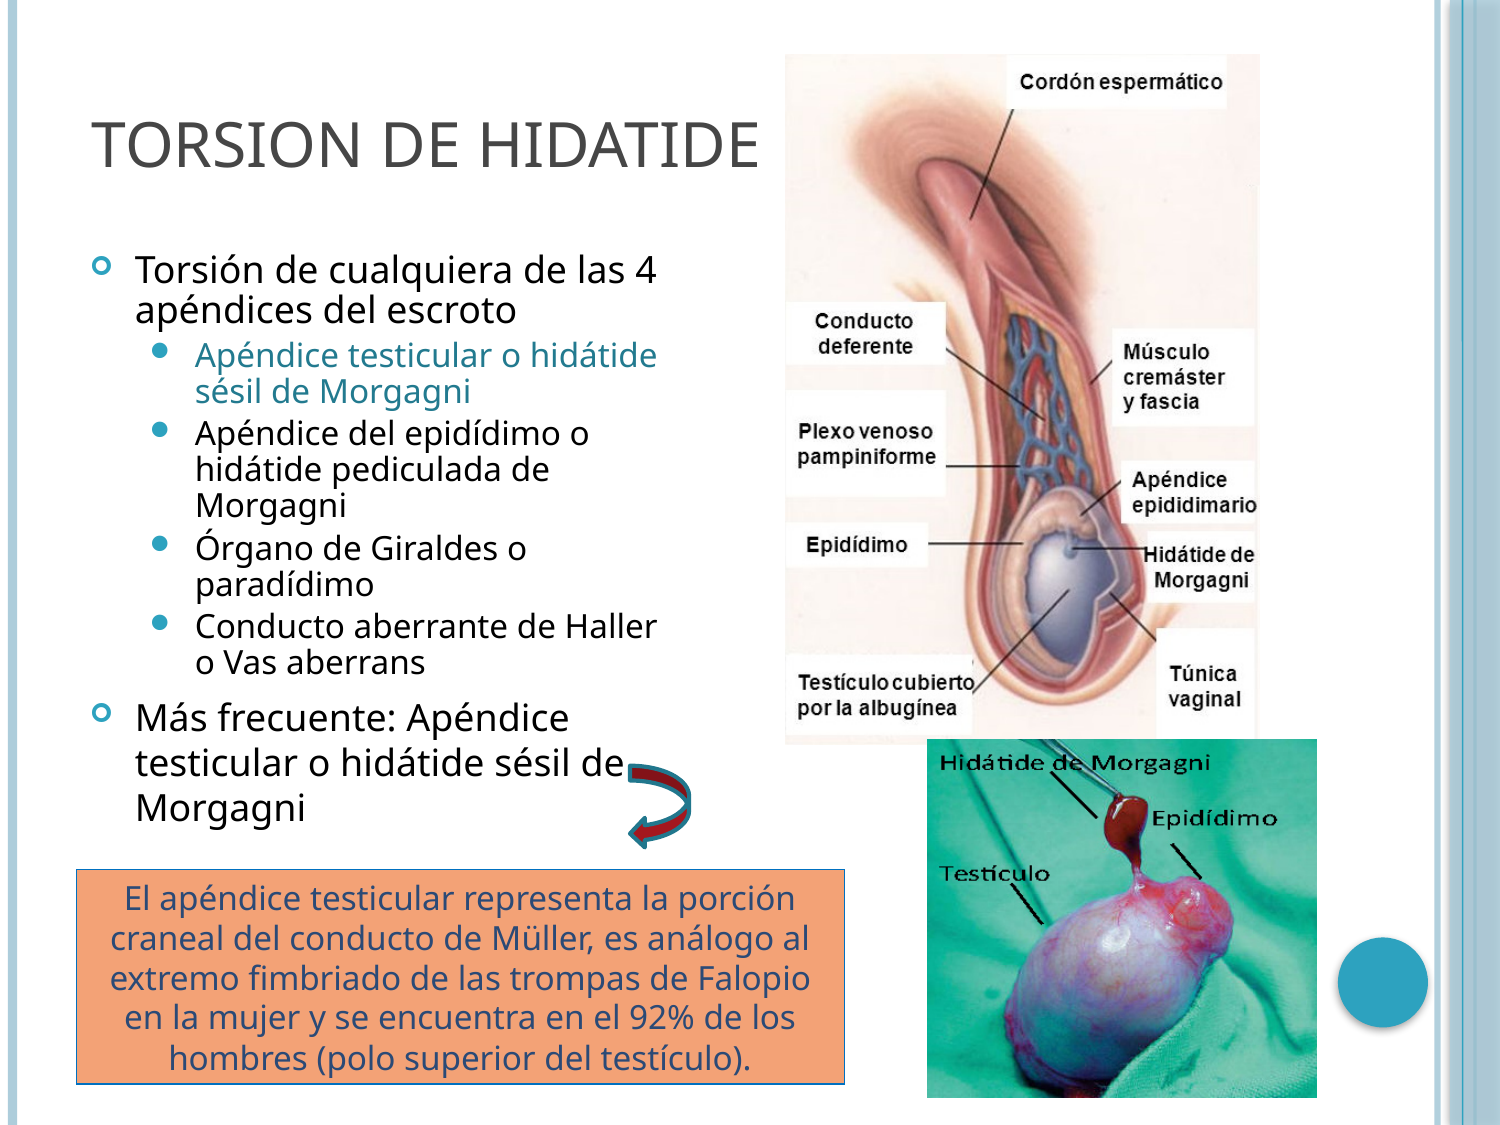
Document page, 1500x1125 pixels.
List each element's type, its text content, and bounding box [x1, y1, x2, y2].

title Torsion de Hidatide [76, 0, 1302, 188]
picture [784, 53, 1318, 1098]
text_box El apéndice testicular representa la porción craneal del conducto de Müller, es análogo al extremo fimbriado de las trompas de Falopio en la mujer y se encuentra en el 92% de los hombres (polo superior del testículo). [76, 869, 845, 1084]
list Torsión de cualquiera de las 4 apéndices del escroto Apéndice testicular o hidátide sésil de Morgagni Apéndice del epidídimo o hidátide pediculada de Morgagni Órgano de Giraldes o paradídimo Conducto aberrante de Haller o Vas aberrans Más frecuente: Apéndice testicular o hidátide sésil de Morgagni [75, 243, 675, 1013]
text_box [627, 763, 692, 850]
